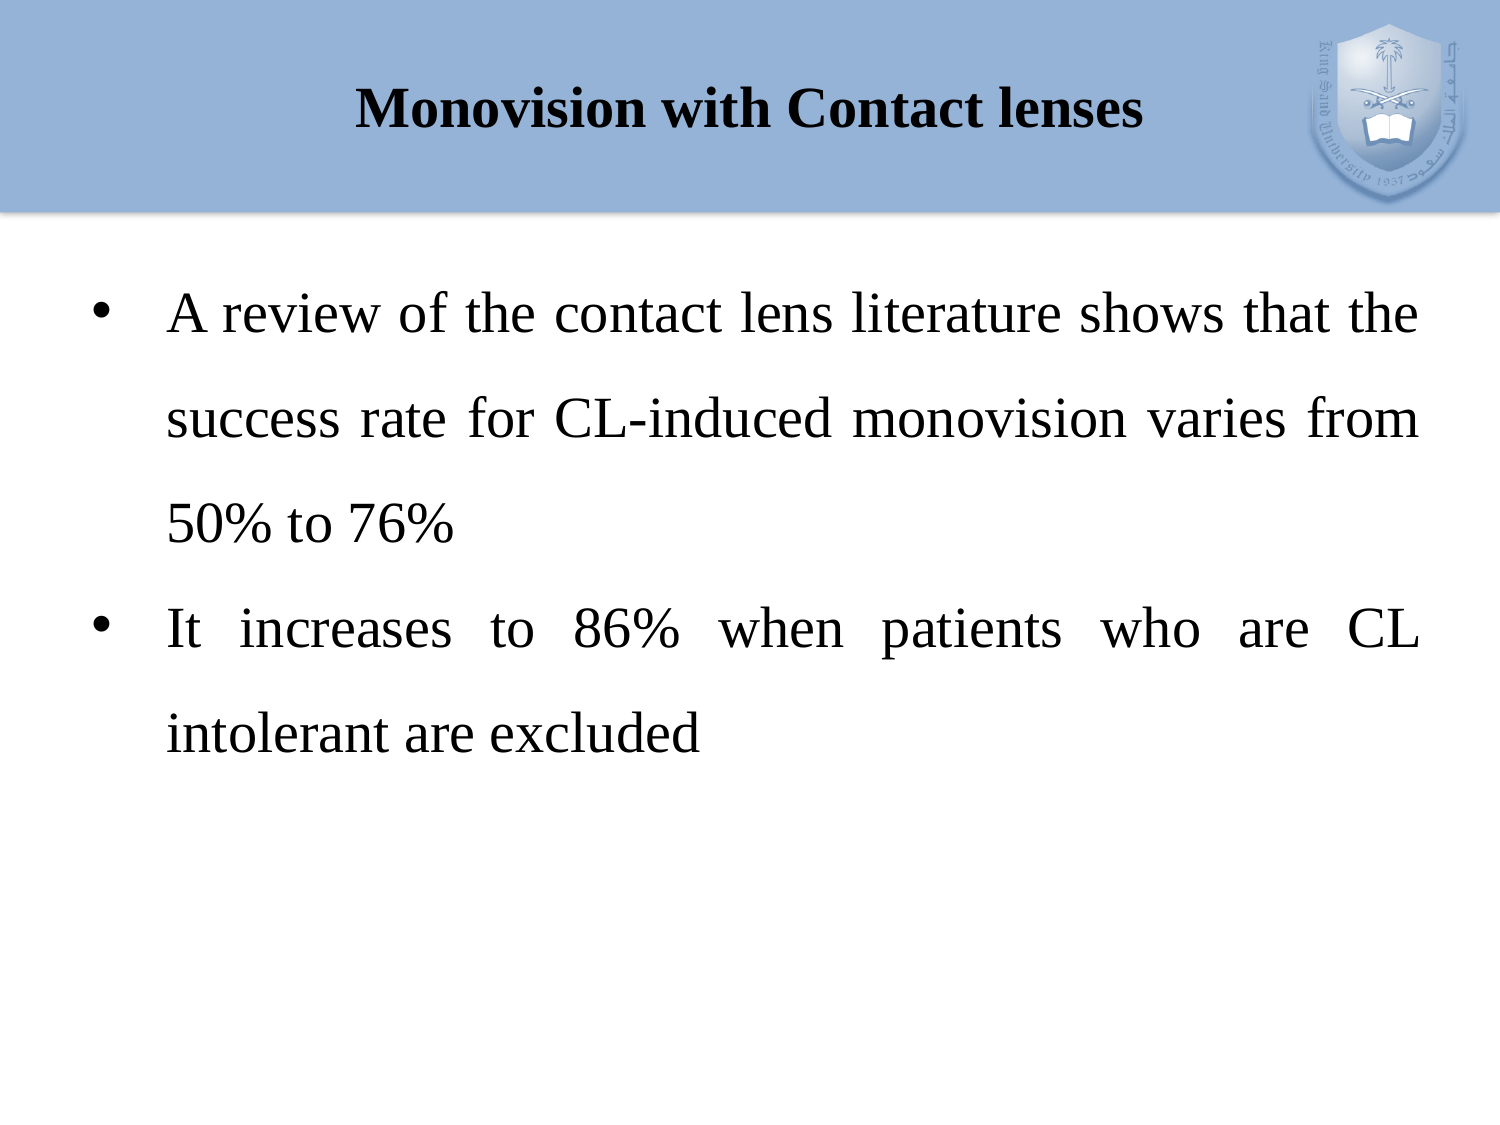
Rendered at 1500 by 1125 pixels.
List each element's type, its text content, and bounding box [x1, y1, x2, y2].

picture [1287, 12, 1488, 213]
title Monovision with Contact lenses [75, 45, 1282, 163]
text_box A review of the contact lens literature shows that the success rate for CL-induced monovision varies from 50% to 76% It increases to 86% when patients who are CL intolerant are excluded [76, 231, 1436, 772]
text_box [0, 0, 1500, 213]
